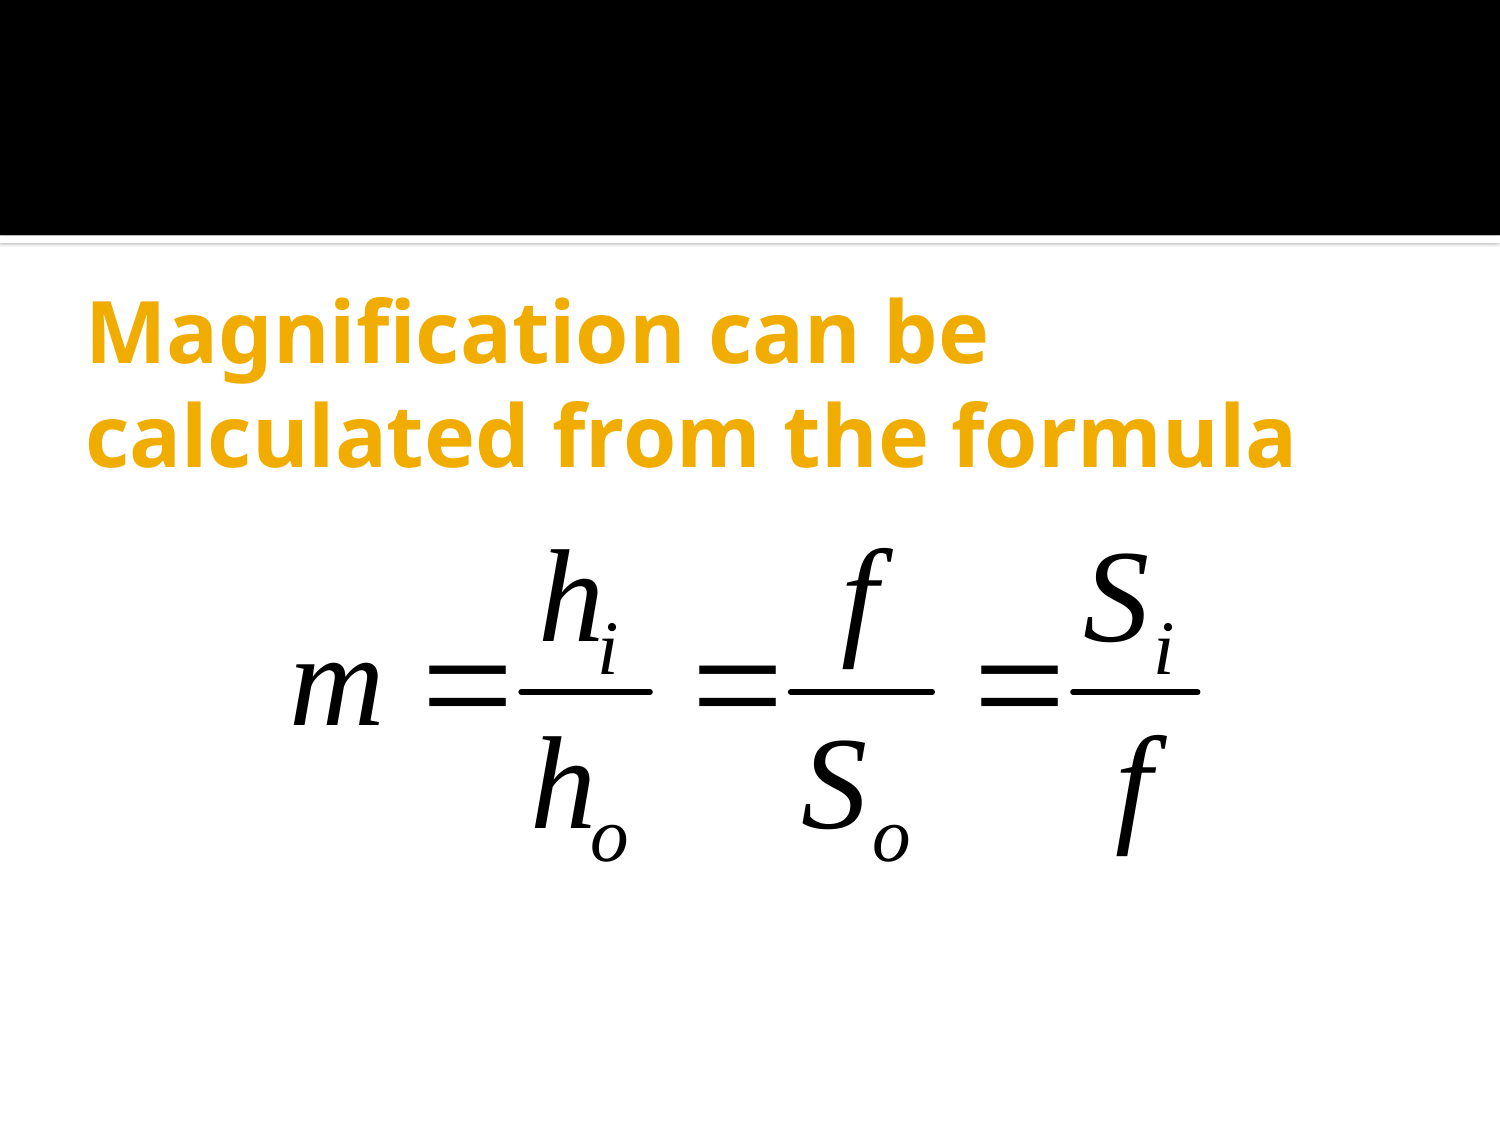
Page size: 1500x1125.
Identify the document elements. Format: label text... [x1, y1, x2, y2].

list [269, 515, 1230, 891]
title Magnification can be calculated from the formula [70, 269, 1432, 493]
